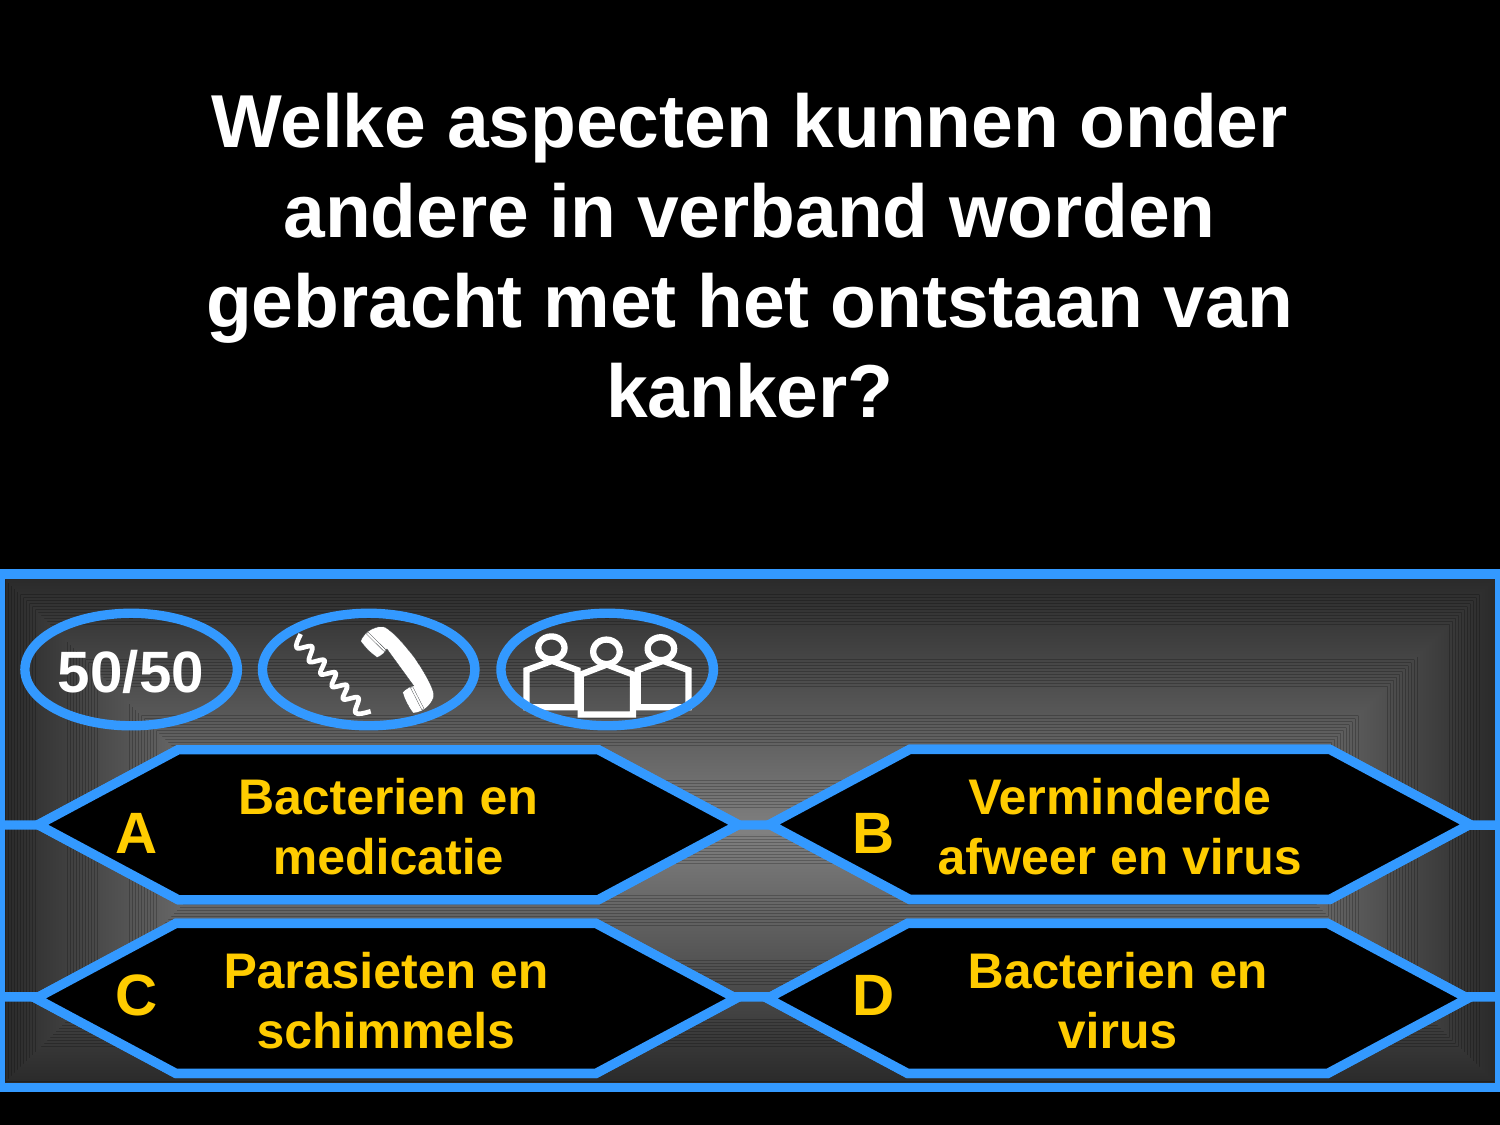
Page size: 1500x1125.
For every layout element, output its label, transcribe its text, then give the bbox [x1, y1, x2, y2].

title Welke aspecten kunnen onder andere in verband worden gebracht met het ontstaan van kanker? [112, 87, 1388, 418]
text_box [324, 624, 435, 730]
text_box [526, 636, 689, 715]
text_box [0, 574, 1500, 1088]
